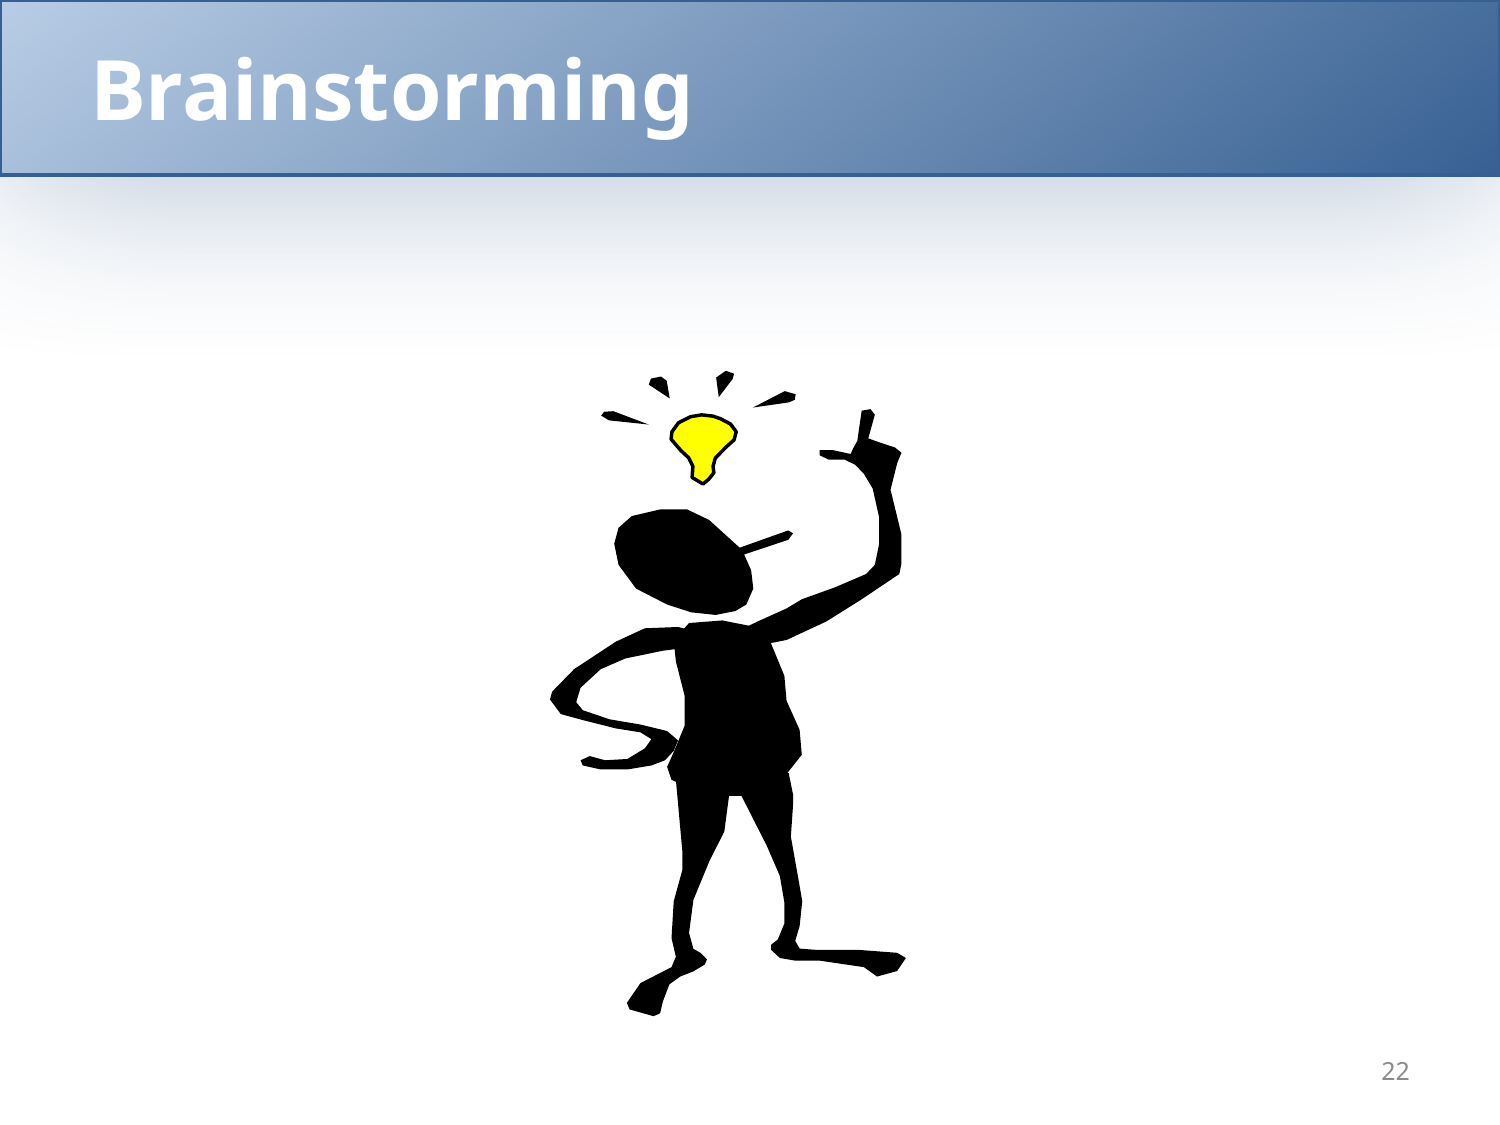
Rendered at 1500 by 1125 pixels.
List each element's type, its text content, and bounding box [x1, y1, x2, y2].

picture [549, 370, 907, 1017]
title Brainstorming [75, 0, 1350, 175]
slide_number 22 [1074, 1042, 1425, 1103]
